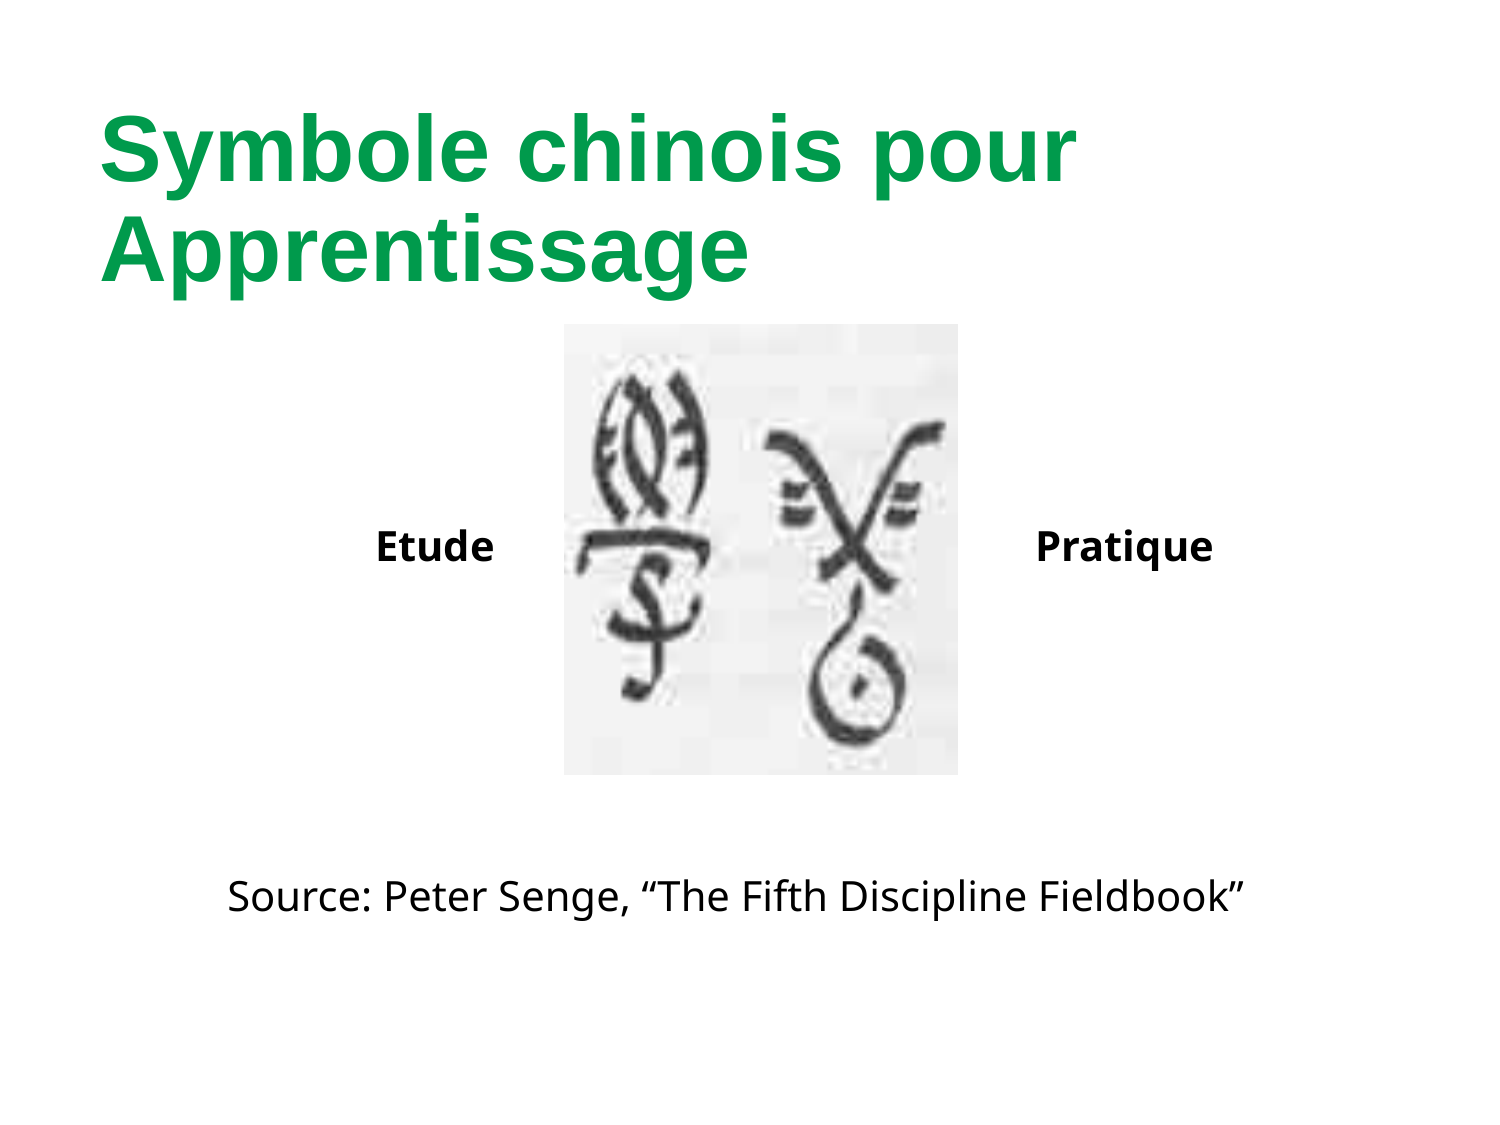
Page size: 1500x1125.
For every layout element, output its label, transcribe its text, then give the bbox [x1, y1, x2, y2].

text_box Source: Peter Senge, “The Fifth Discipline Fieldbook” [212, 862, 1300, 928]
title Symbole chinois pour Apprentissage [99, 99, 1142, 317]
text_box Etude [357, 512, 513, 578]
picture [564, 324, 958, 776]
text_box Pratique [1015, 512, 1235, 578]
